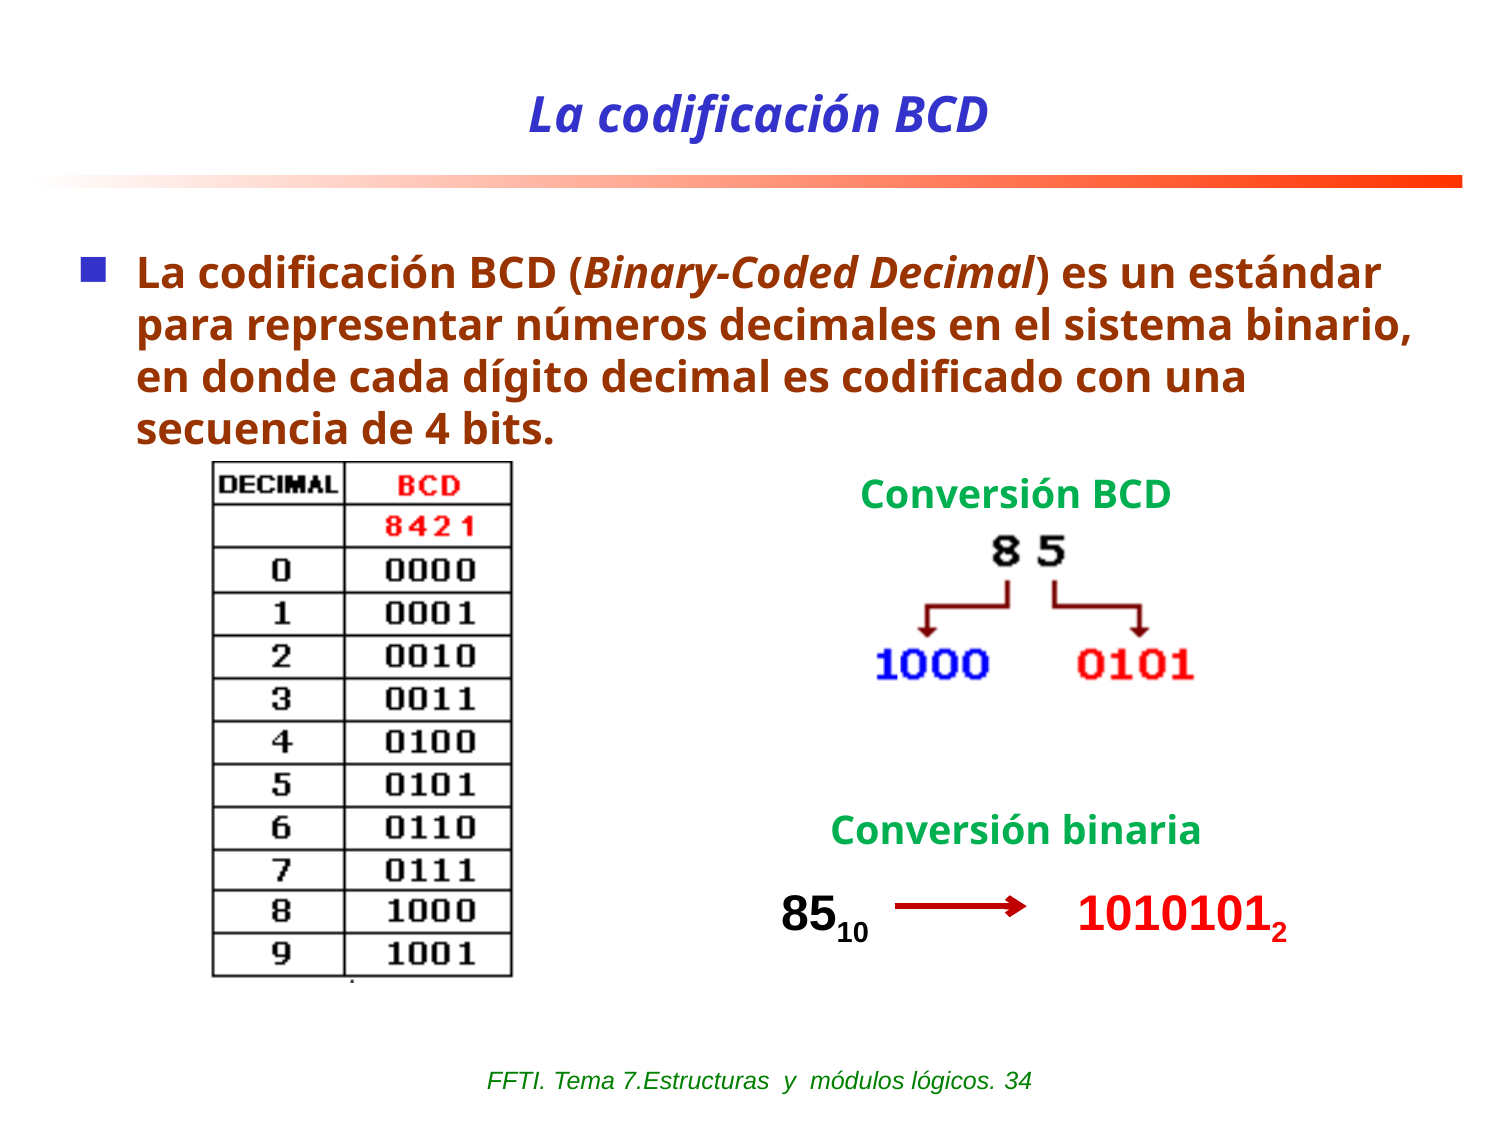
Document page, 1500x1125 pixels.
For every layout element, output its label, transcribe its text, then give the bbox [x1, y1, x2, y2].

text_box 8510 10101012 [724, 872, 1345, 956]
title La codificación BCD [68, 49, 1451, 176]
picture [210, 461, 516, 983]
list La codificación BCD (Binary-Coded Decimal) es un estándar para representar números decimales en el sistema binario, en donde cada dígito decimal es codificado con una secuencia de 4 bits. [68, 237, 1451, 462]
picture [849, 524, 1205, 713]
footer FFTI. Tema 7.Estructuras y módulos lógicos. 34 [68, 1056, 1451, 1103]
text_box Conversión BCD [760, 461, 1273, 524]
text_box Conversión binaria [760, 797, 1273, 860]
